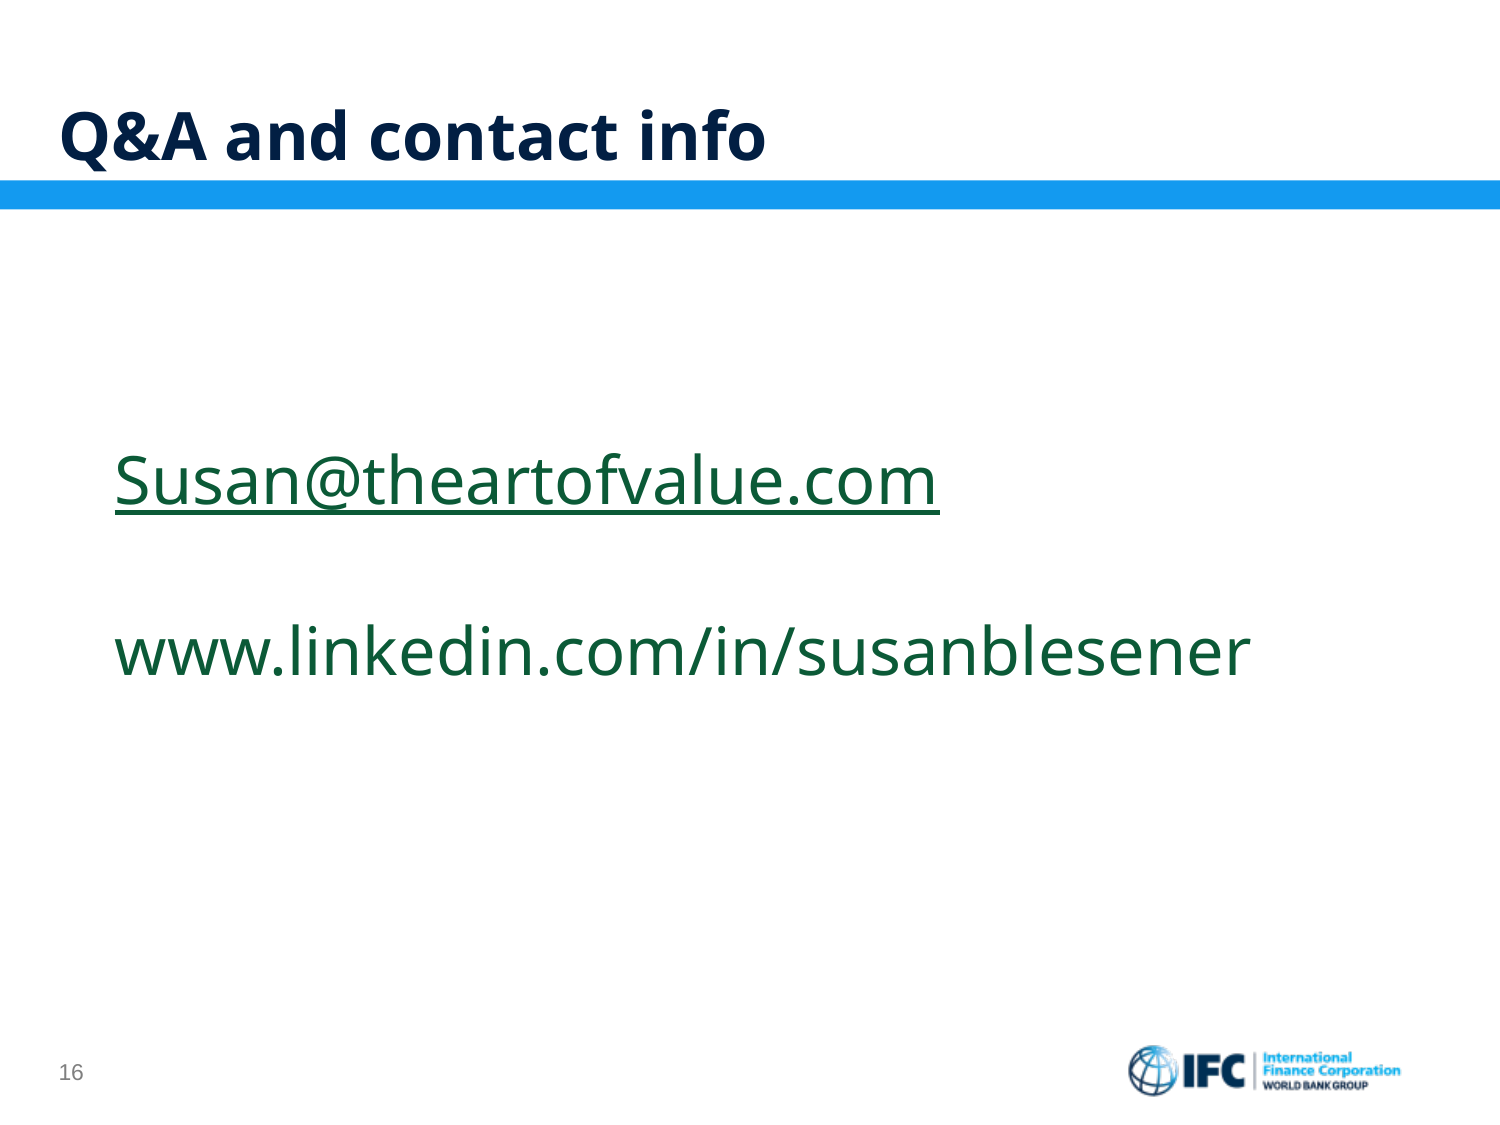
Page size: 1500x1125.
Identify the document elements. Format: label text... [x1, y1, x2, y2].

picture [1124, 1041, 1447, 1100]
slide_number 16 [58, 1041, 150, 1101]
title Q&A and contact info [58, 49, 1447, 174]
text_box Susan@theartofvalue.com www.linkedin.com/in/susanblesener [99, 270, 1342, 947]
